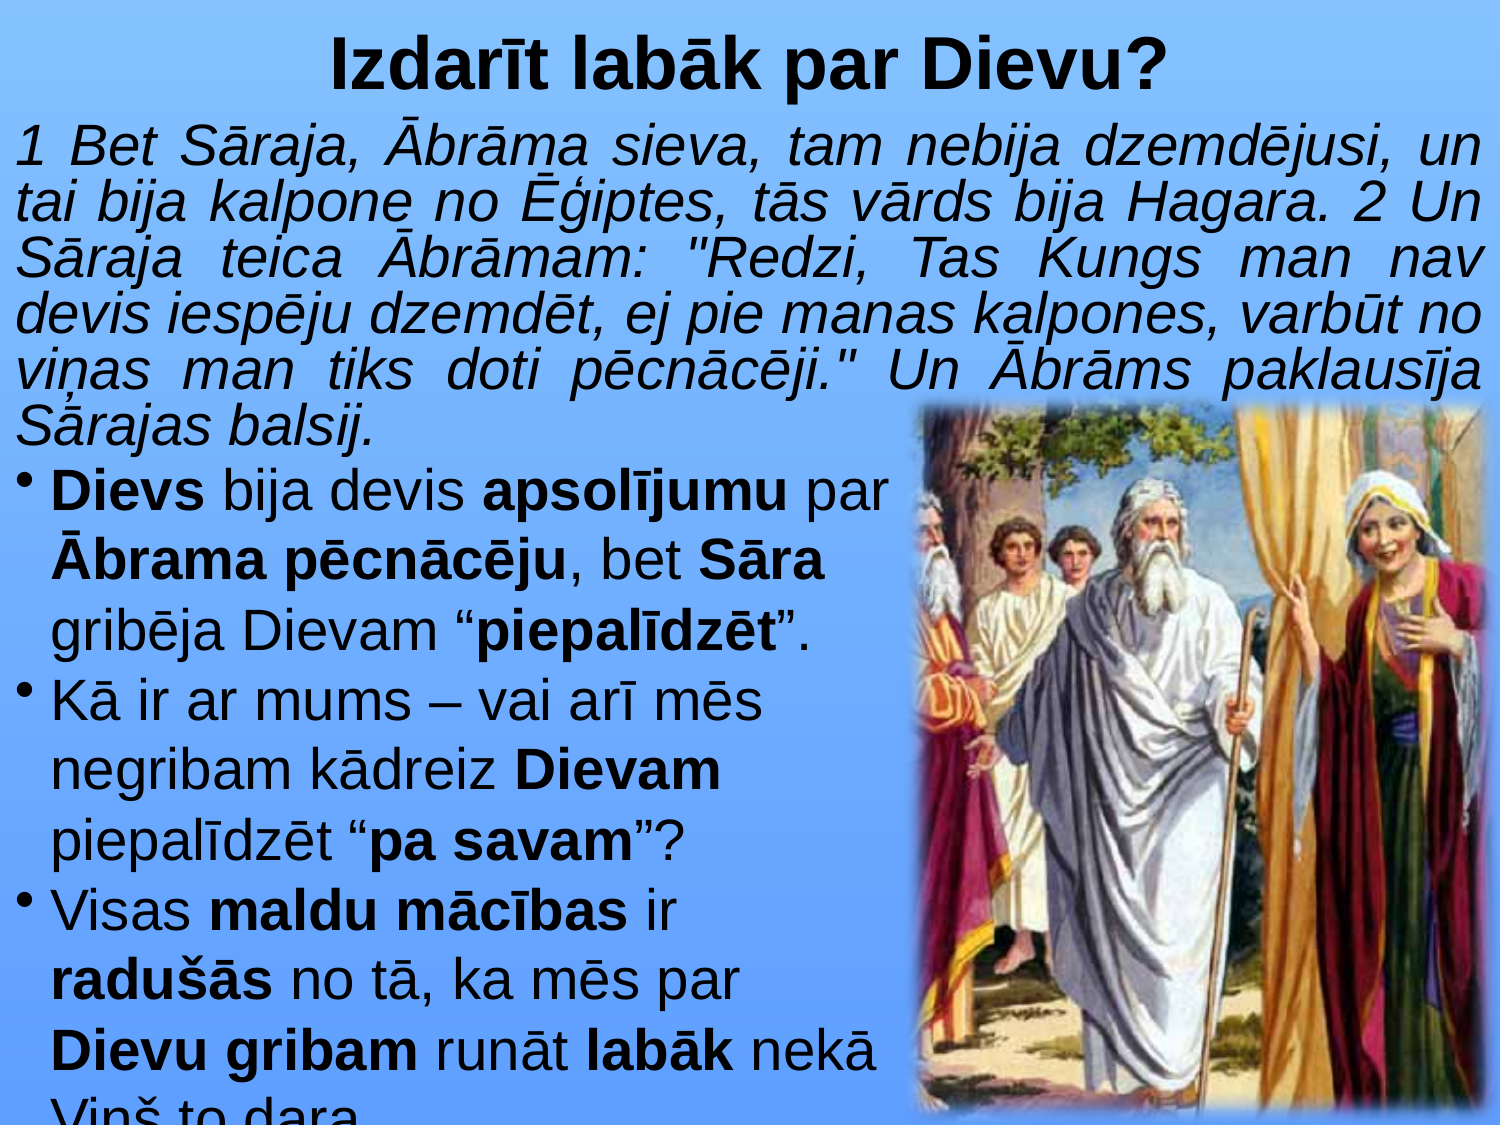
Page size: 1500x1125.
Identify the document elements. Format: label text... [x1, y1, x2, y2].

text_box Dievs bija devis apsolījumu par Ābrama pēcnācēju, bet Sāra gribēja Dievam “piepalīdzēt”. Kā ir ar mums – vai arī mēs negribam kādreiz Dievam piepalīdzēt “pa savam”? Visas maldu mācības ir radušās no tā, ka mēs par Dievu gribam runāt labāk nekā Viņš to dara. [0, 444, 898, 1125]
picture [903, 390, 1500, 1125]
list 1 Bet Sāraja, Ābrāma sieva, tam nebija dzemdējusi, un tai bija kalpone no Ēģiptes, tās vārds bija Hagara. 2 Un Sāraja teica Ābrāmam: "Redzi, Tas Kungs man nav devis iespēju dzemdēt, ej pie manas kalpones, varbūt no viņas man tiks doti pēcnācēji." Un Ābrāms paklausīja Sārajas balsij. [0, 148, 1500, 291]
title Izdarīt labāk par Dievu? [0, 0, 1500, 148]
